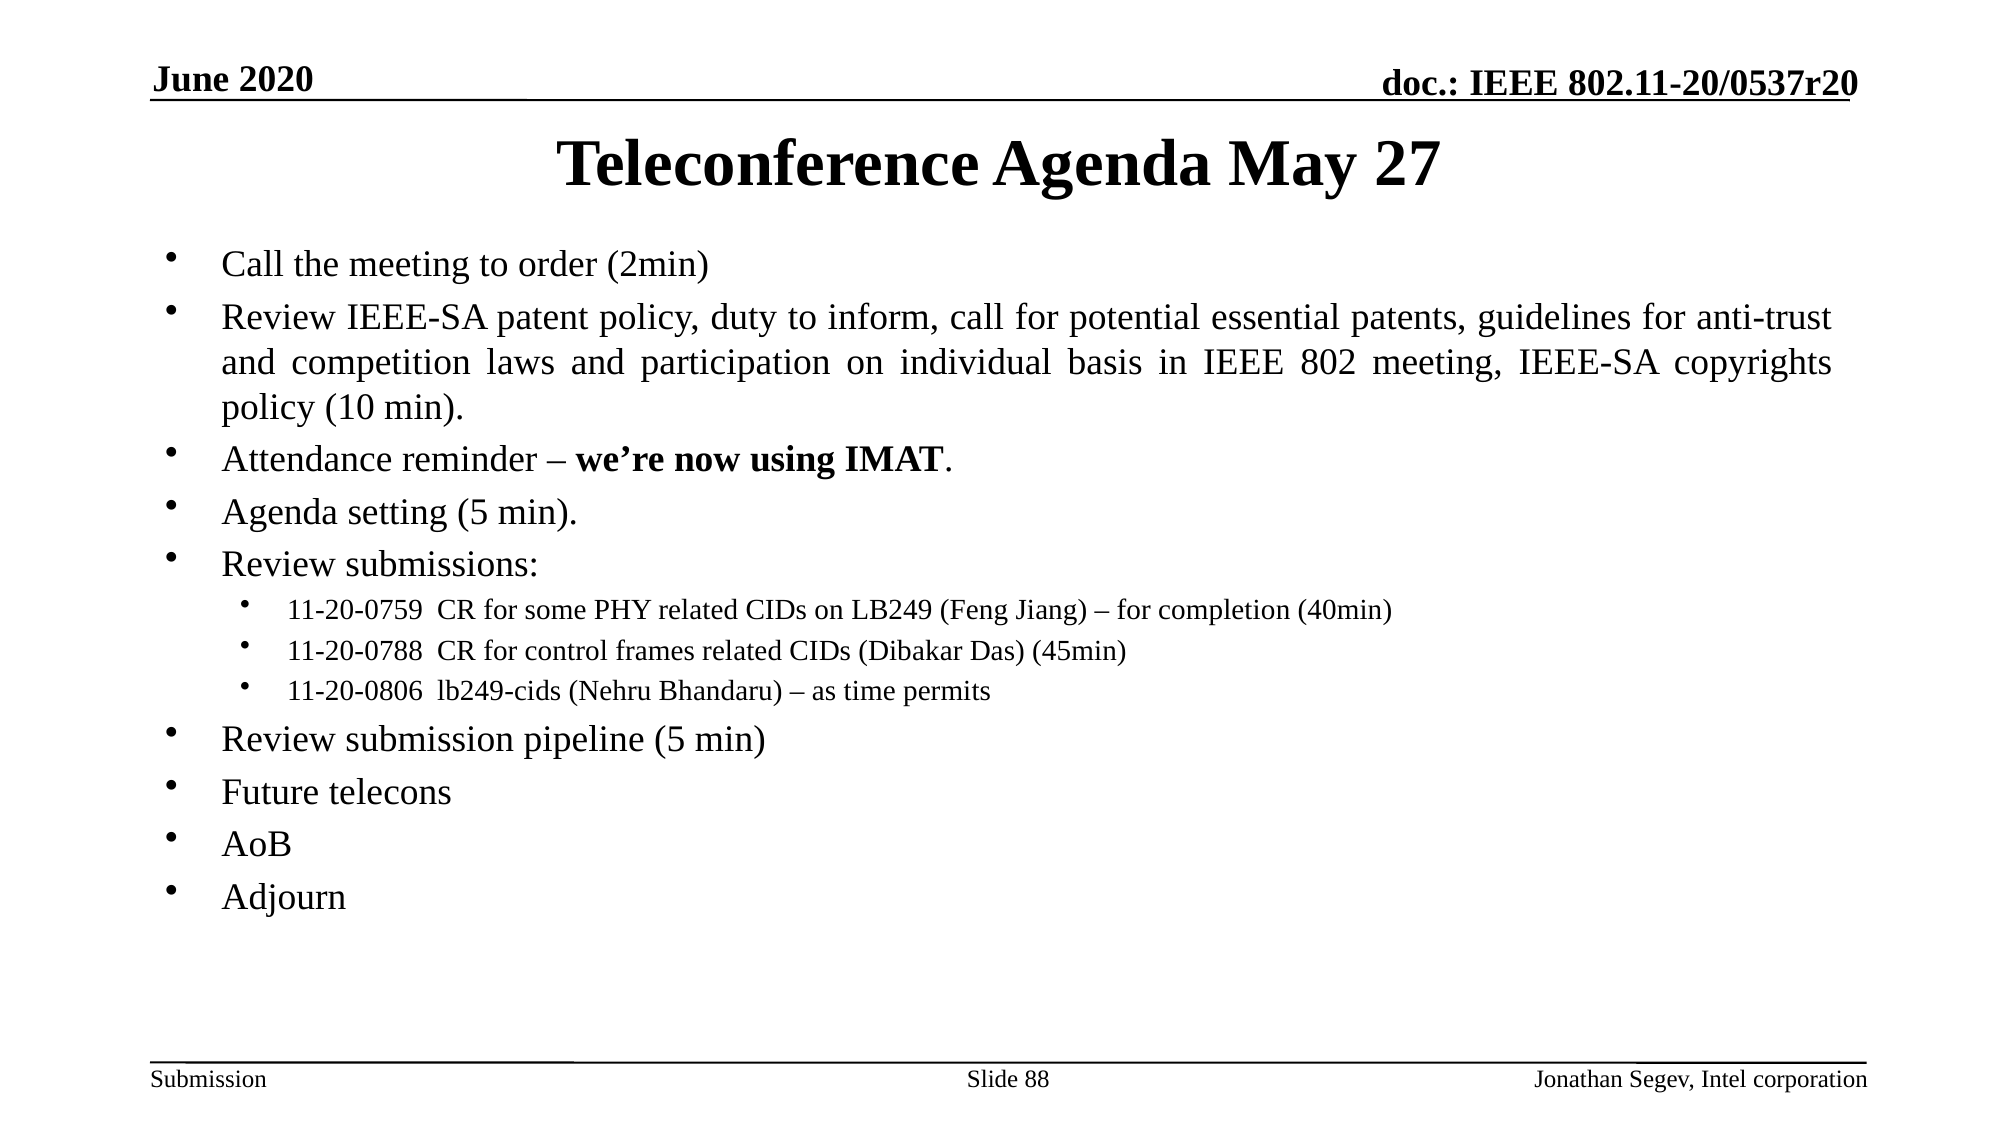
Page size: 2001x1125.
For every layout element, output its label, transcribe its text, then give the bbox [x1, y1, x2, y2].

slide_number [152, 54, 563, 100]
list Call the meeting to order (2min) Review IEEE-SA patent policy, duty to inform, call for potential essential patents, guidelines for anti-trust and competition laws and participation on individual basis in IEEE 802 meeting, IEEE-SA copyrights policy (10 min). Attendance reminder – we’re now using IMAT. Agenda setting (5 min). Review submissions: 11-20-0759 CR for some PHY related CIDs on LB249 (Feng Jiang) – for completion (40min) 11-20-0788 CR for control frames related CIDs (Dibakar Das) (45min) 11-20-0806 lb249-cids (Nehru Bhandaru) – as time permits Review submission pipeline (5 min) Future telecons AoB Adjourn [149, 231, 1850, 1000]
slide_number Slide 88 [950, 1061, 1067, 1123]
title Teleconference Agenda May 27 [149, 112, 1850, 205]
footer Jonathan Segev, Intel corporation [1171, 1061, 1869, 1093]
